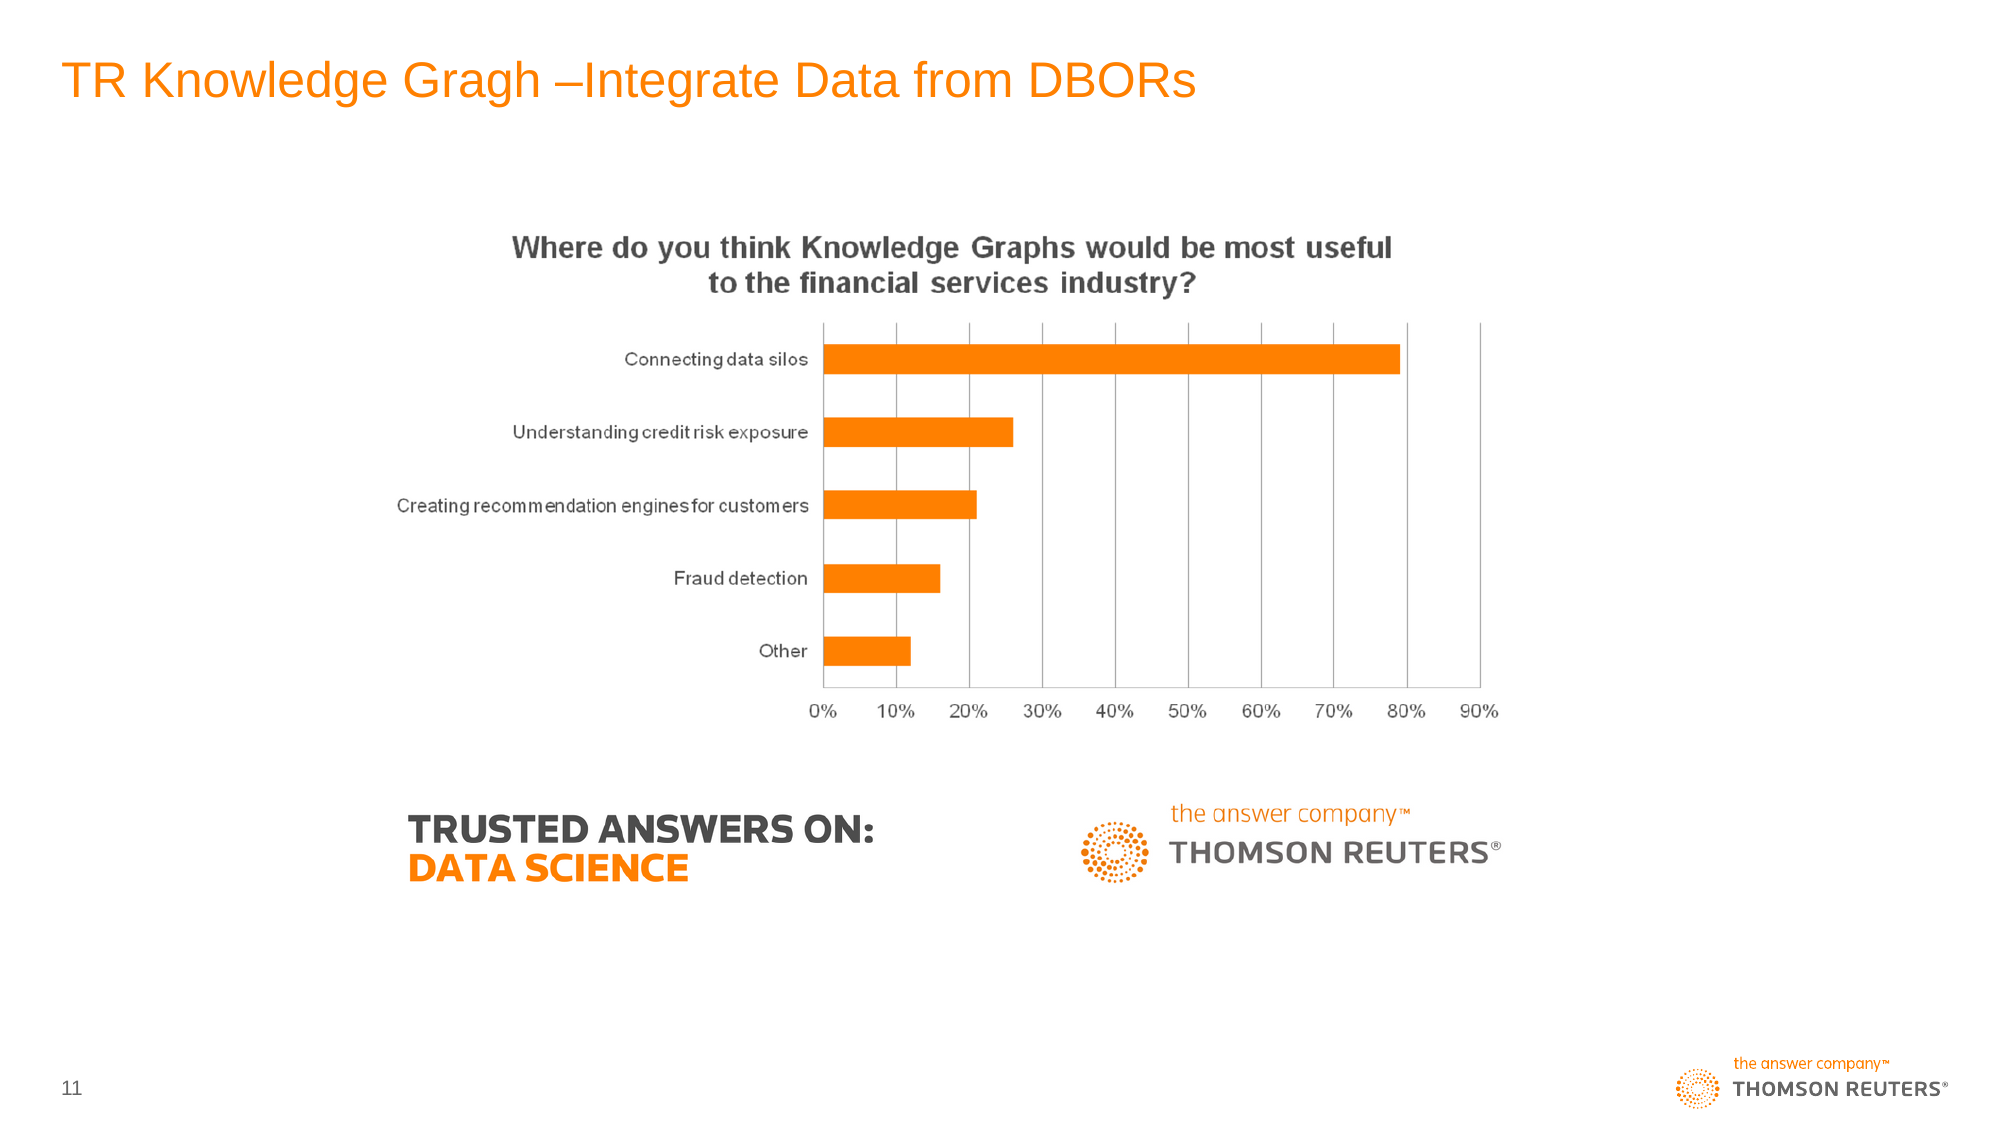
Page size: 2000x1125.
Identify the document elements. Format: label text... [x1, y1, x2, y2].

title TR Knowledge Gragh –Integrate Data from DBORs [61, 47, 1750, 118]
slide_number 11 [61, 1074, 125, 1125]
picture [386, 138, 1520, 894]
